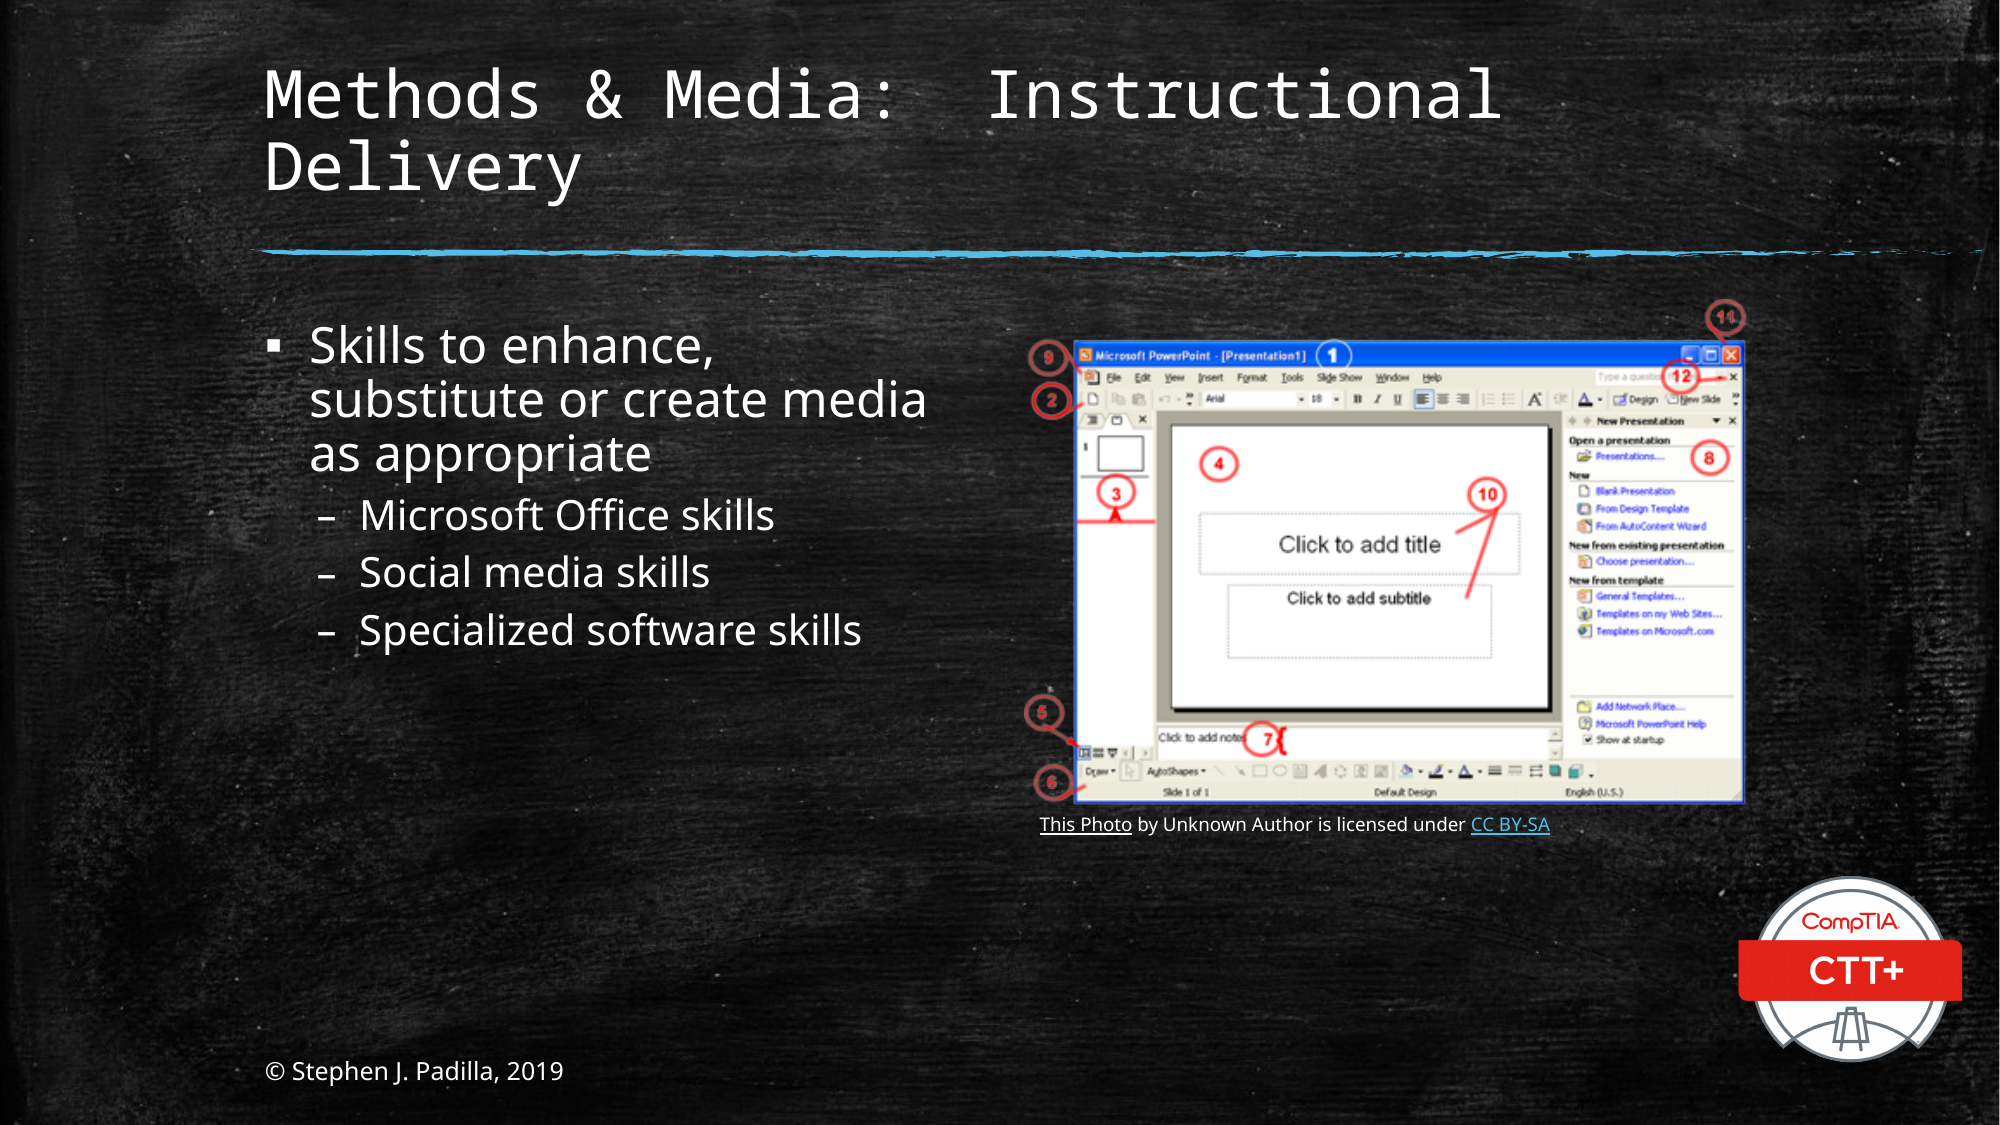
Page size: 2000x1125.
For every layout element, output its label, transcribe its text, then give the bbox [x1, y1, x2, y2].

list Skills to enhance, substitute or create media as appropriate Microsoft Office skills Social media skills Specialized software skills [249, 312, 975, 1013]
picture [1699, 824, 2000, 1125]
text_box This Photo by Unknown Author is licensed under CC BY-SA [1024, 806, 1750, 846]
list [1024, 299, 1750, 806]
title Methods & Media: Instructional Delivery [249, 45, 1750, 213]
footer © Stephen J. Padilla, 2019 [249, 1050, 1288, 1096]
